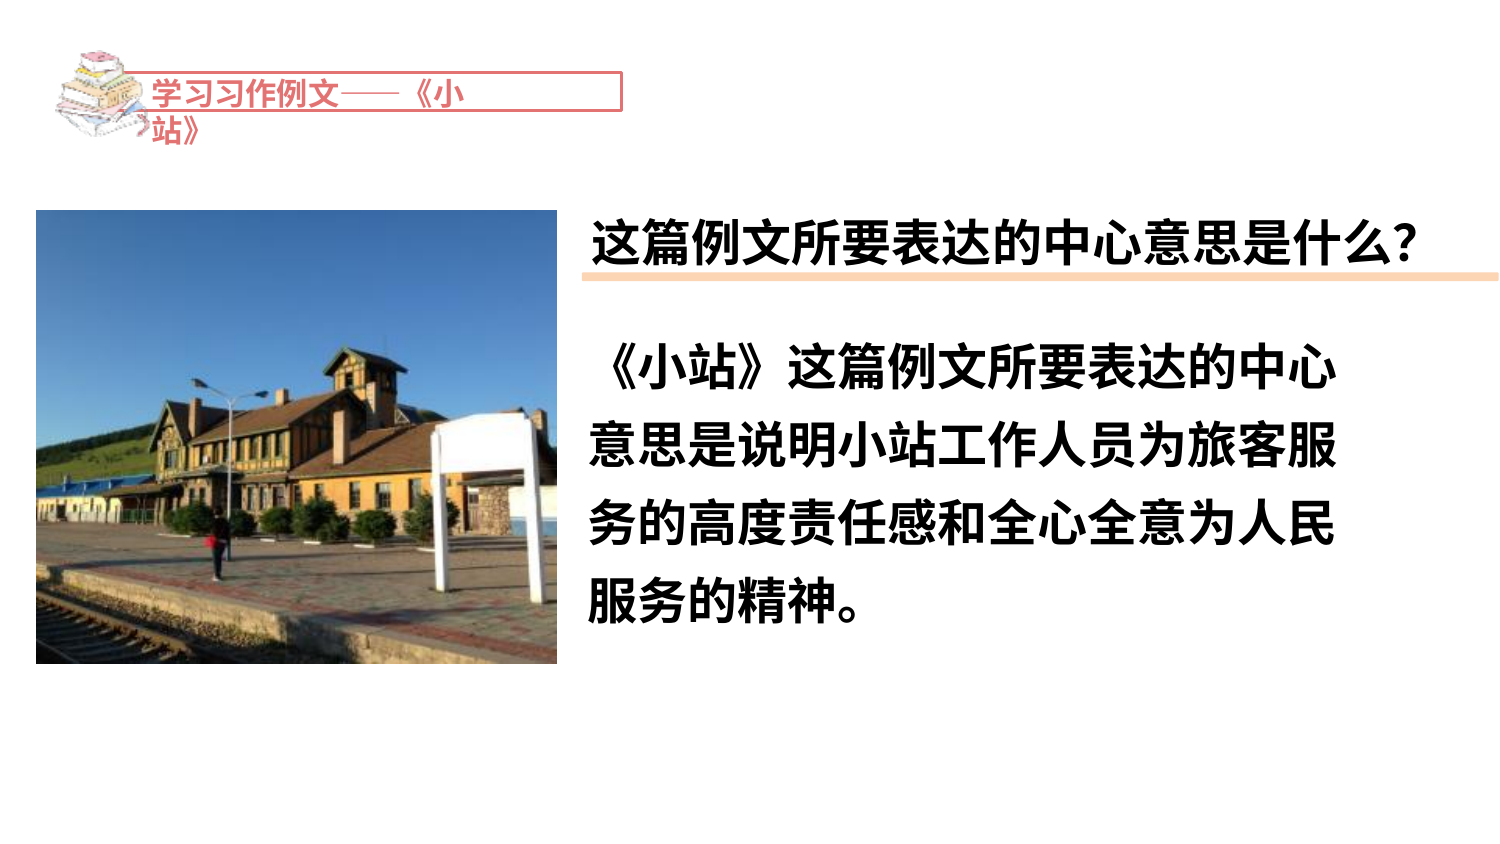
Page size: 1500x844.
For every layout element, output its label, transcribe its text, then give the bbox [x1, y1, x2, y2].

text_box 《小站》这篇例文所要表达的中心意思是说明小站工作人员为旅客服务的高度责任感和全心全意为人民服务的精神。 [576, 312, 1371, 636]
text_box [579, 270, 1500, 284]
text_box 学习习作例文——《小站》 [140, 68, 528, 155]
text_box [528, 70, 623, 112]
text_box 这篇例文所要表达的中心意思是什么？ [580, 199, 1473, 271]
picture [36, 210, 558, 664]
picture [54, 43, 151, 140]
